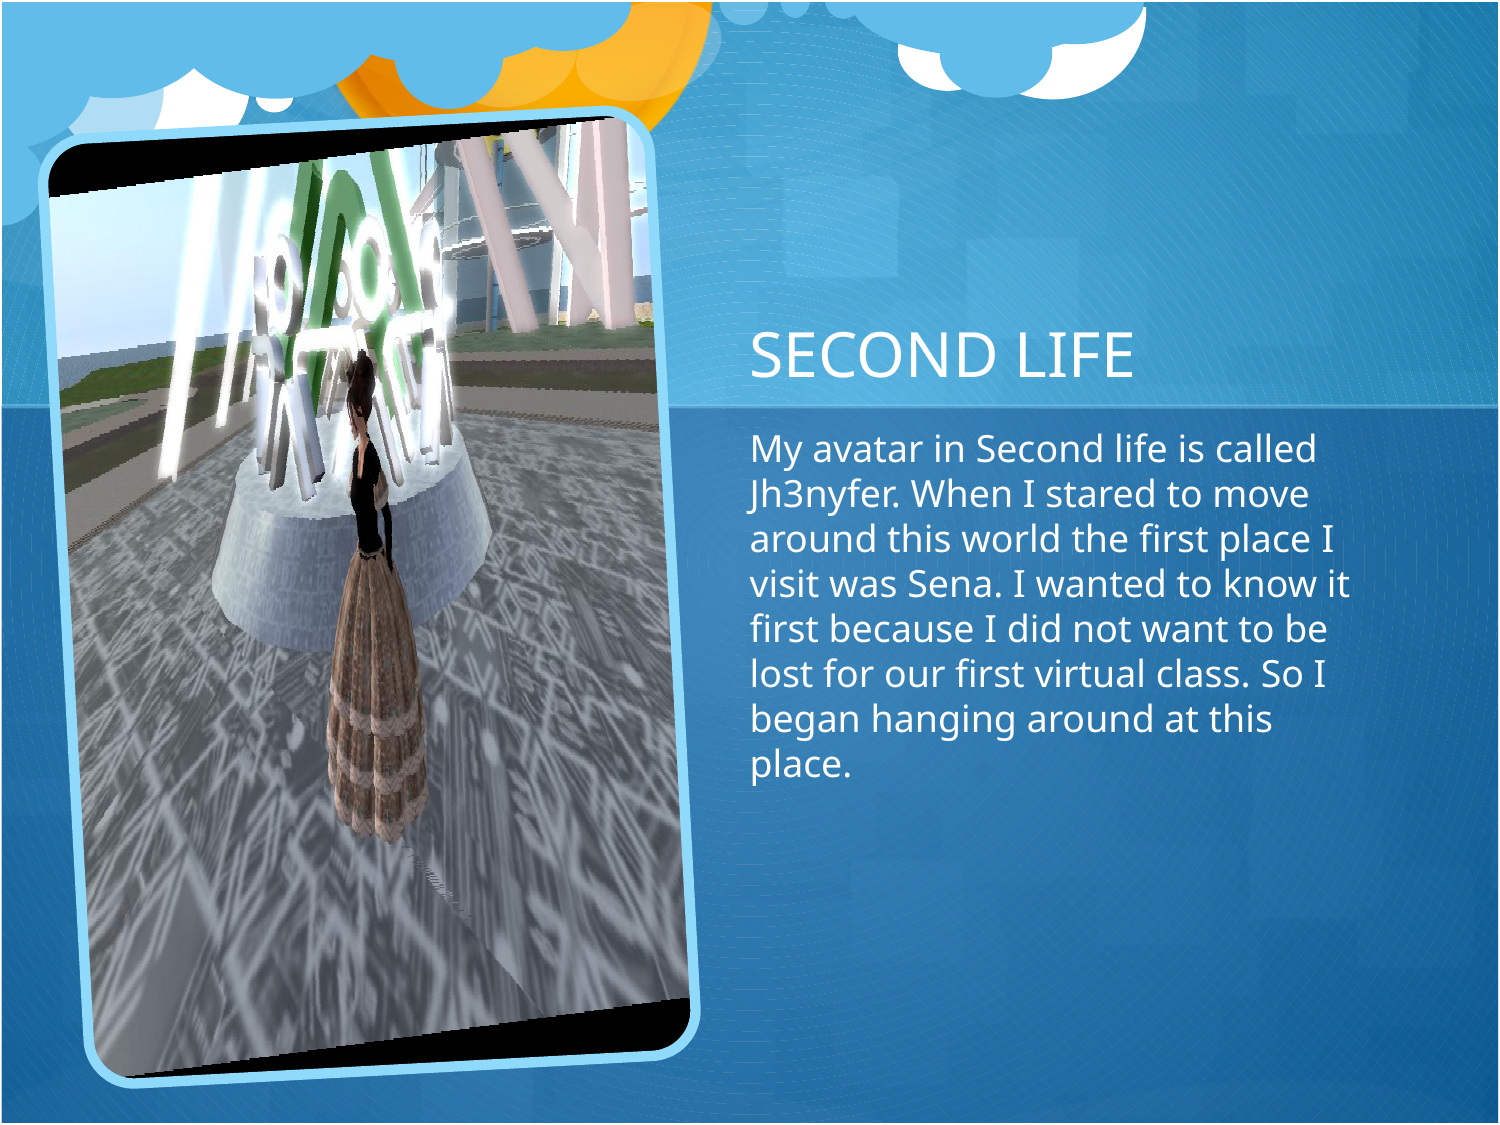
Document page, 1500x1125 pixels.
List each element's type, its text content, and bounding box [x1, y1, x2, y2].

title SECOND LIFE [734, 162, 1383, 398]
picture [2, 206, 49, 404]
list My avatar in Second life is called Jh3nyfer. When I stared to move around this world the first place I visit was Sena. I wanted to know it first because I did not want to be lost for our first virtual class. So I began hanging around at this place. [734, 417, 1383, 1025]
picture [2, 2, 1498, 1123]
